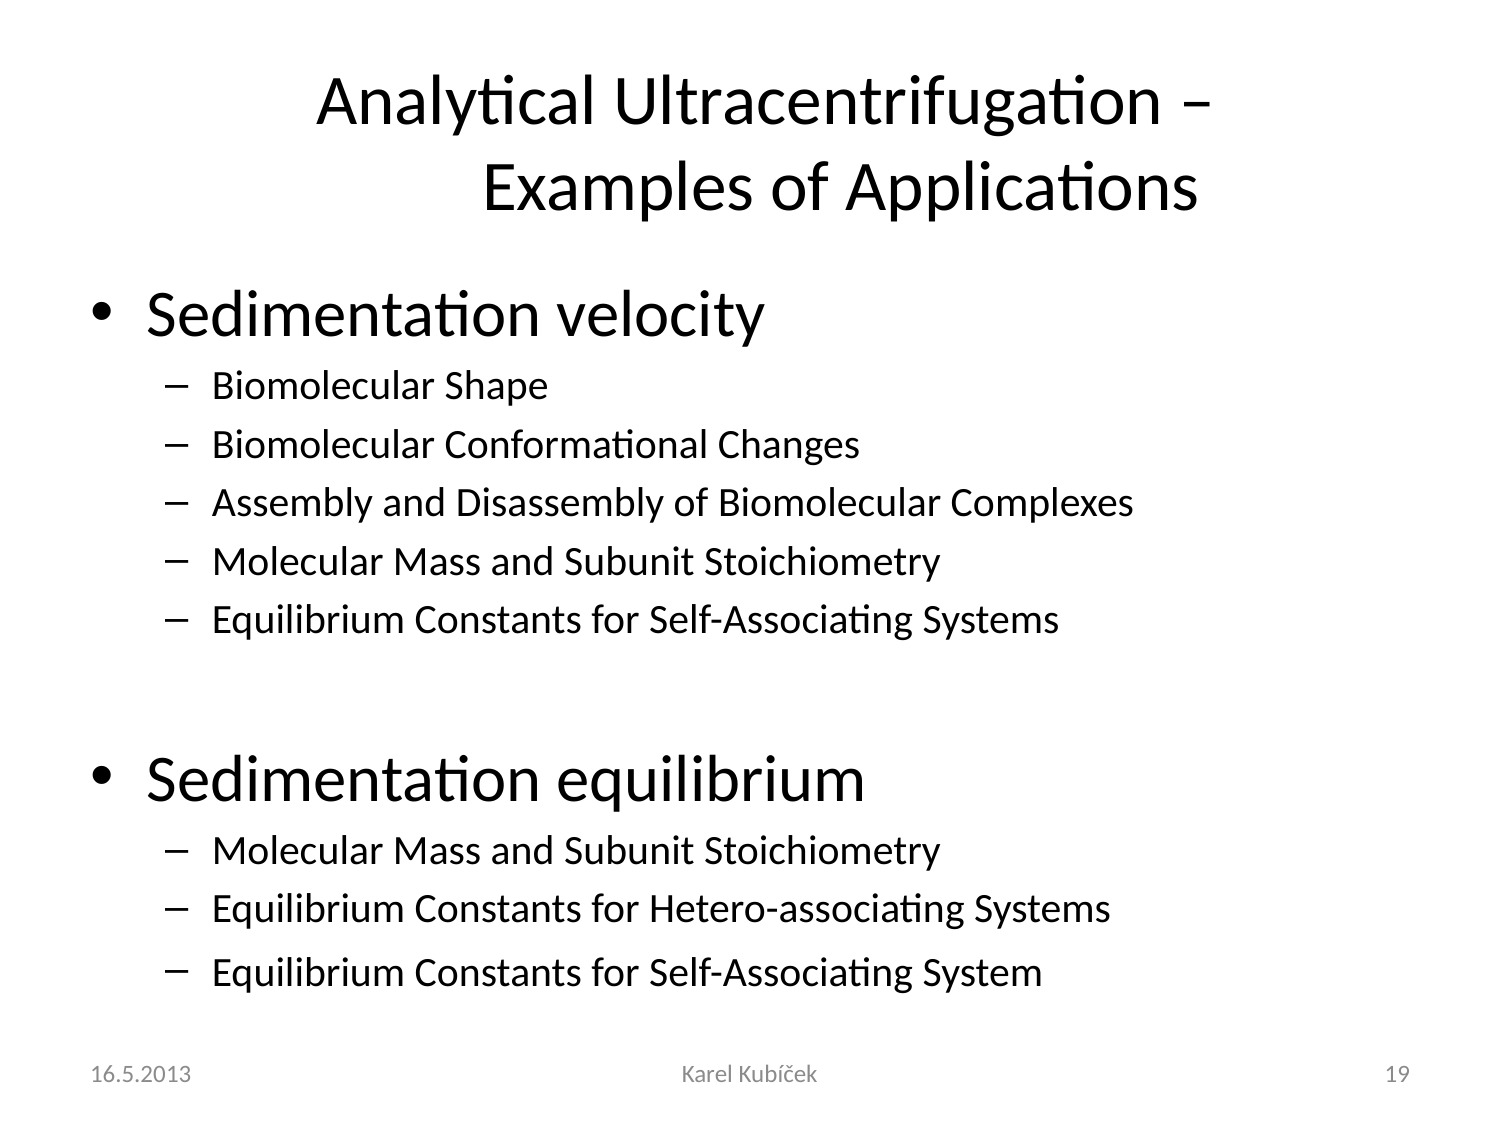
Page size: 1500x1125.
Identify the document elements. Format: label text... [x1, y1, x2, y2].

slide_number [75, 1042, 425, 1103]
slide_number 19 [1074, 1042, 1425, 1103]
title Analytical Ultracentrifugation – Examples of Applications [76, 45, 1471, 233]
list Sedimentation velocity Biomolecular Shape Biomolecular Conformational Changes Assembly and Disassembly of Biomolecular Complexes Molecular Mass and Subunit Stoichiometry Equilibrium Constants for Self-Associating Systems Sedimentation equilibrium Molecular Mass and Subunit Stoichiometry Equilibrium Constants for Hetero-associating Systems Equilibrium Constants for Self-Associating System [75, 262, 1425, 1005]
footer Karel Kubíček [512, 1042, 988, 1103]
